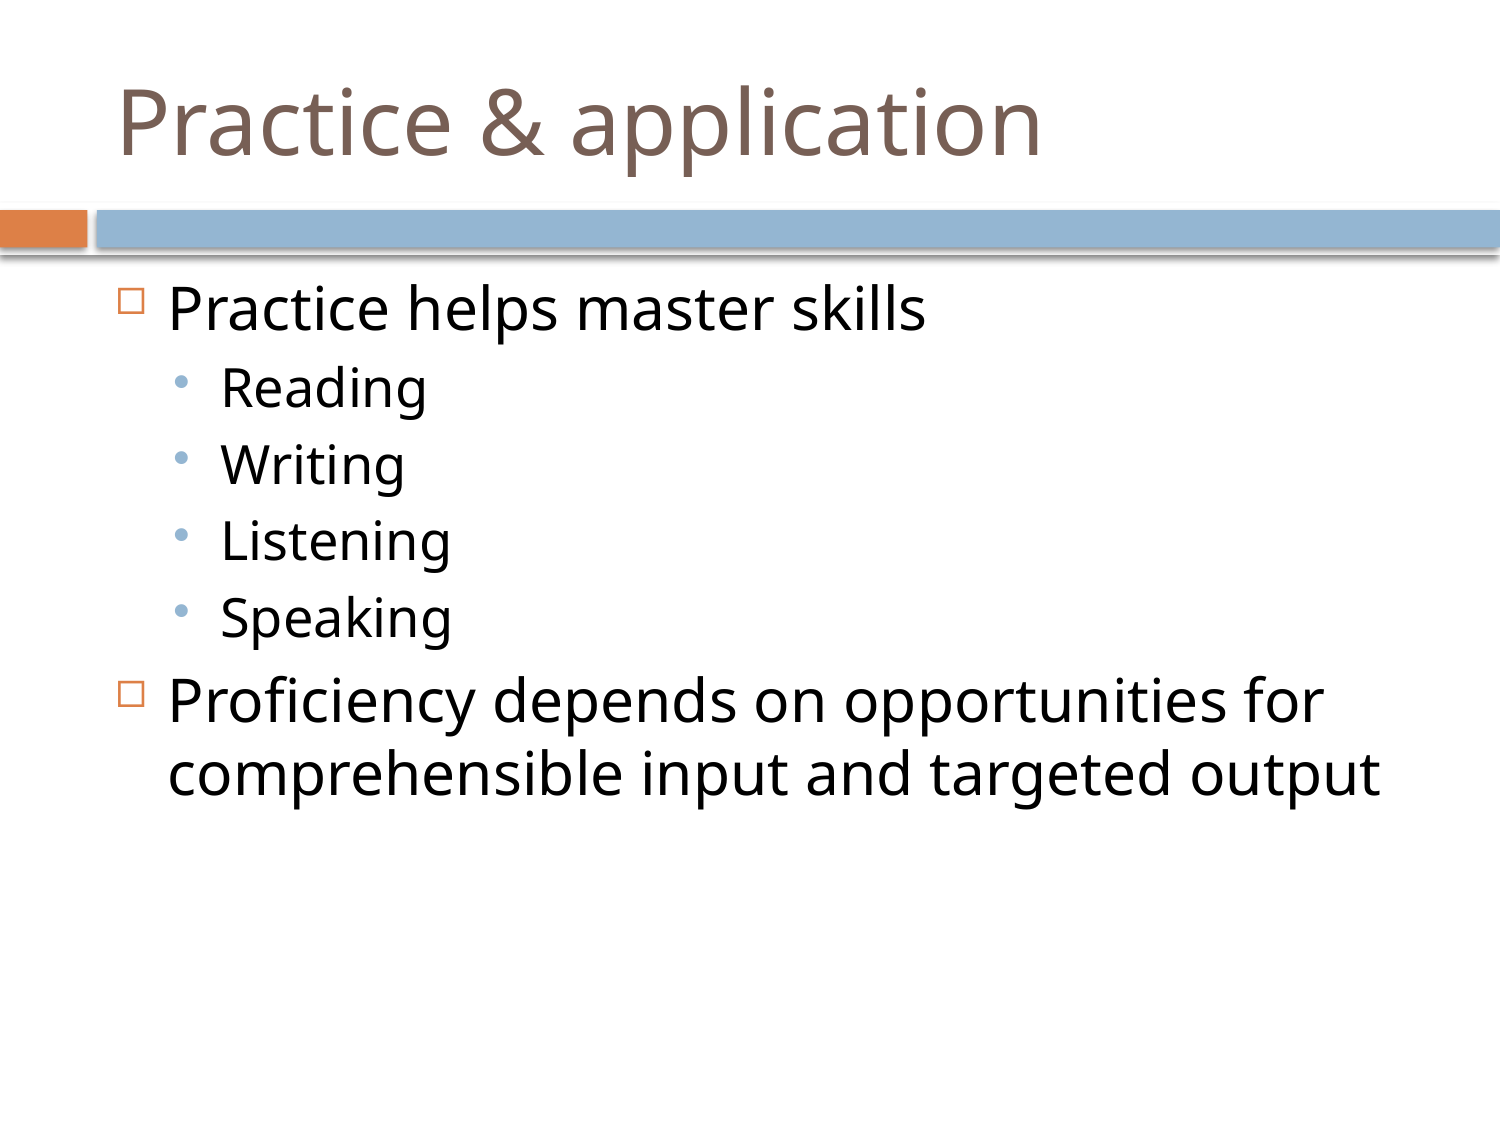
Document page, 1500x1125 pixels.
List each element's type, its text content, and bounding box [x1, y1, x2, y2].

list Practice helps master skills Reading Writing Listening Speaking Proficiency depends on opportunities for comprehensible input and targeted output [100, 262, 1438, 1000]
title Practice & application [100, 37, 1438, 200]
